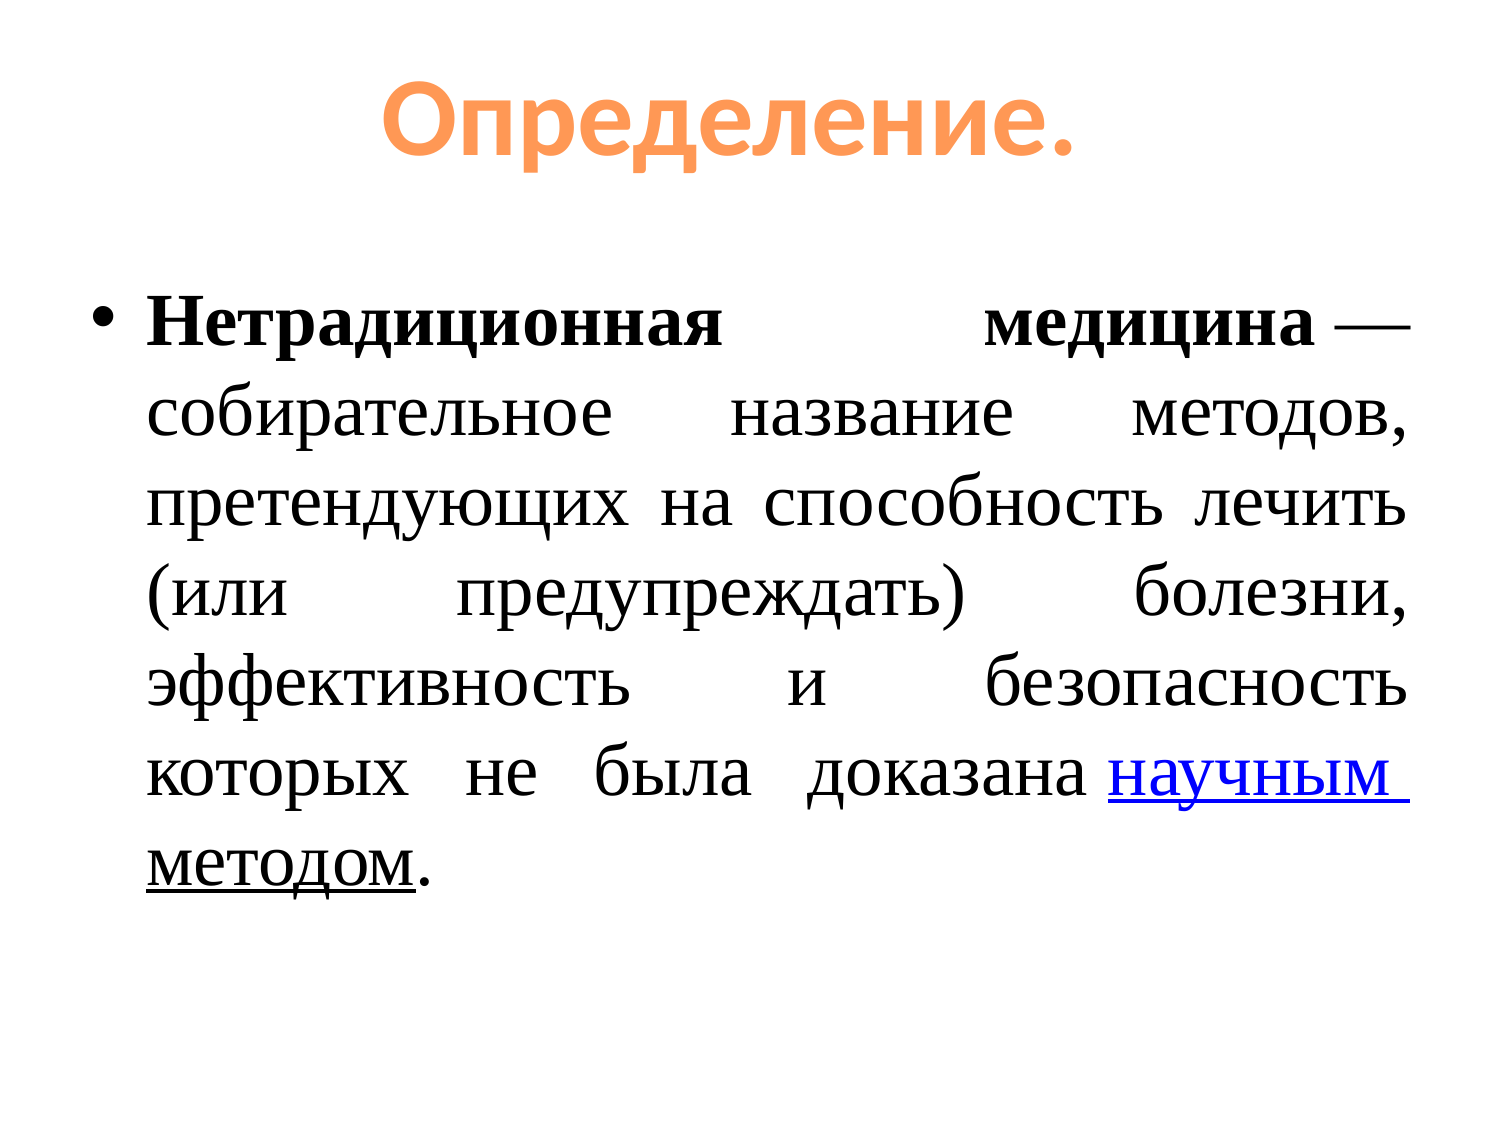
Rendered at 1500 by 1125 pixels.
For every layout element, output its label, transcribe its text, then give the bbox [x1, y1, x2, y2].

text_box Определение. [366, 35, 1094, 186]
list Нетрадиционная медицина — собирательное название методов, претендующих на способность лечить (или предупреждать) болезни, эффективность и безопасность которых не была доказана научным методом. [75, 262, 1425, 1005]
